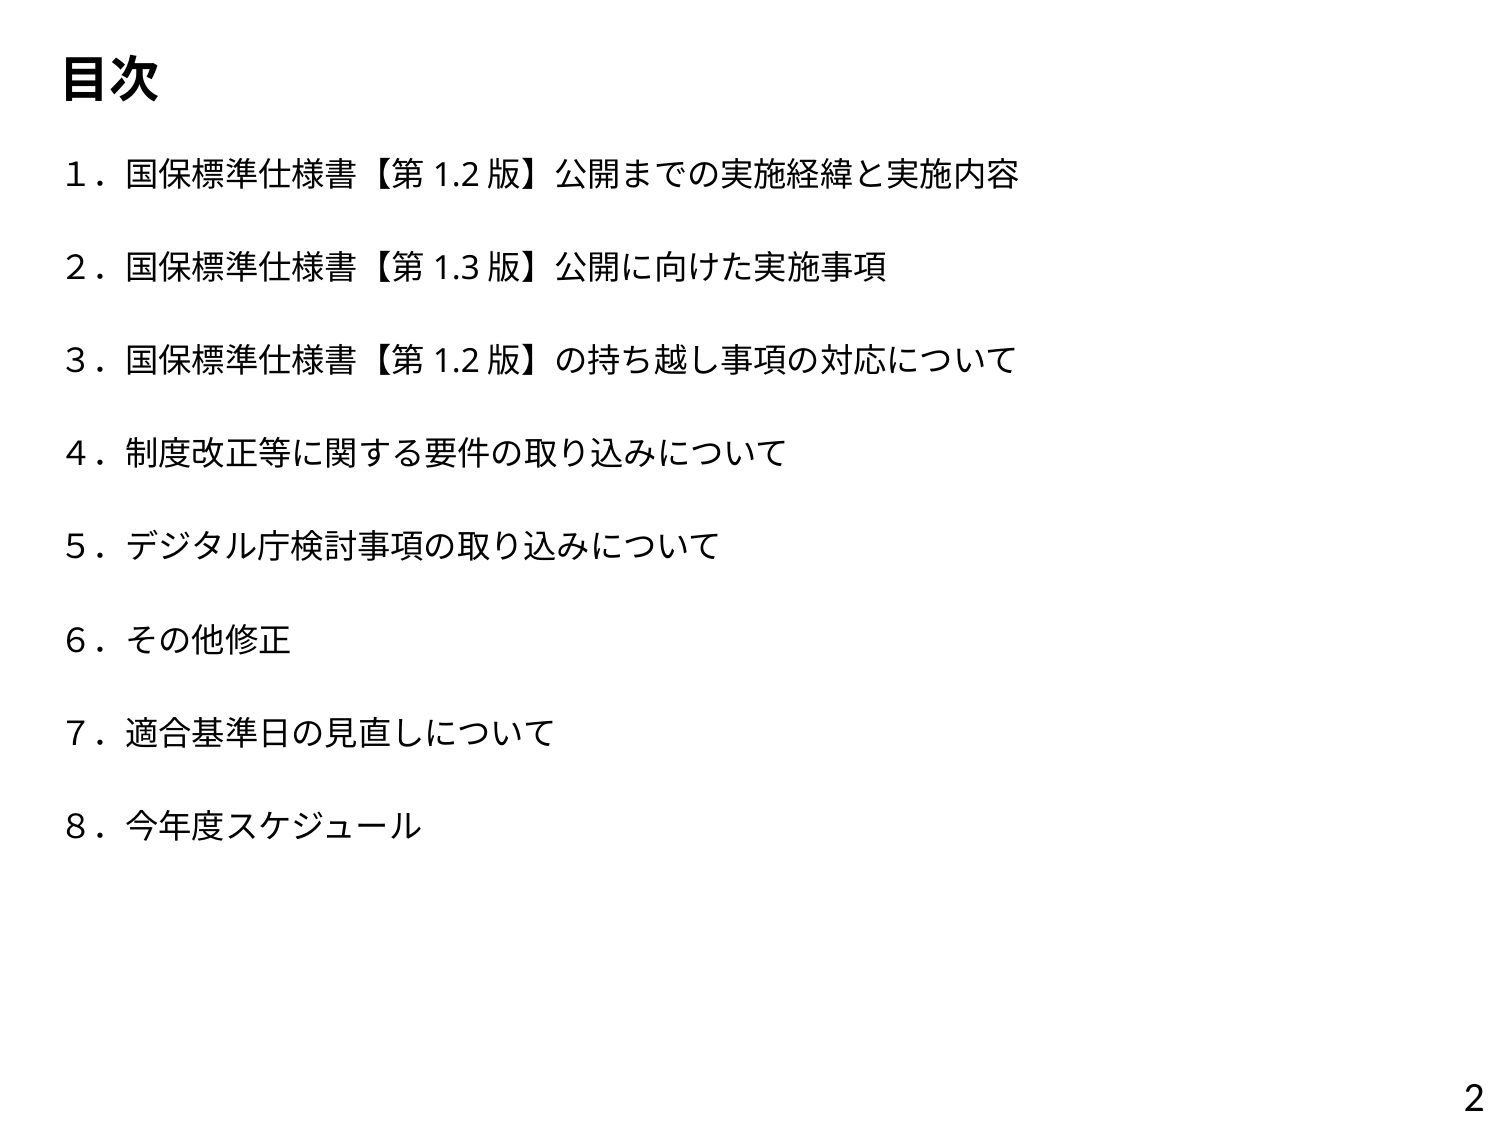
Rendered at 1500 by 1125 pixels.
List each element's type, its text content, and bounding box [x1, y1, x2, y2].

text_box １．国保標準仕様書【第1.2版】公開までの実施経緯と実施内容 ２．国保標準仕様書【第1.3版】公開に向けた実施事項 ３．国保標準仕様書【第1.2版】の持ち越し事項の対応について ４．制度改正等に関する要件の取り込みについて ５．デジタル庁検討事項の取り込みについて ６．その他修正 ７．適合基準日の見直しについて ８．今年度スケジュール [44, 138, 1468, 1000]
slide_number 2 [1149, 1065, 1500, 1125]
text_box 目次 [44, 32, 1468, 125]
